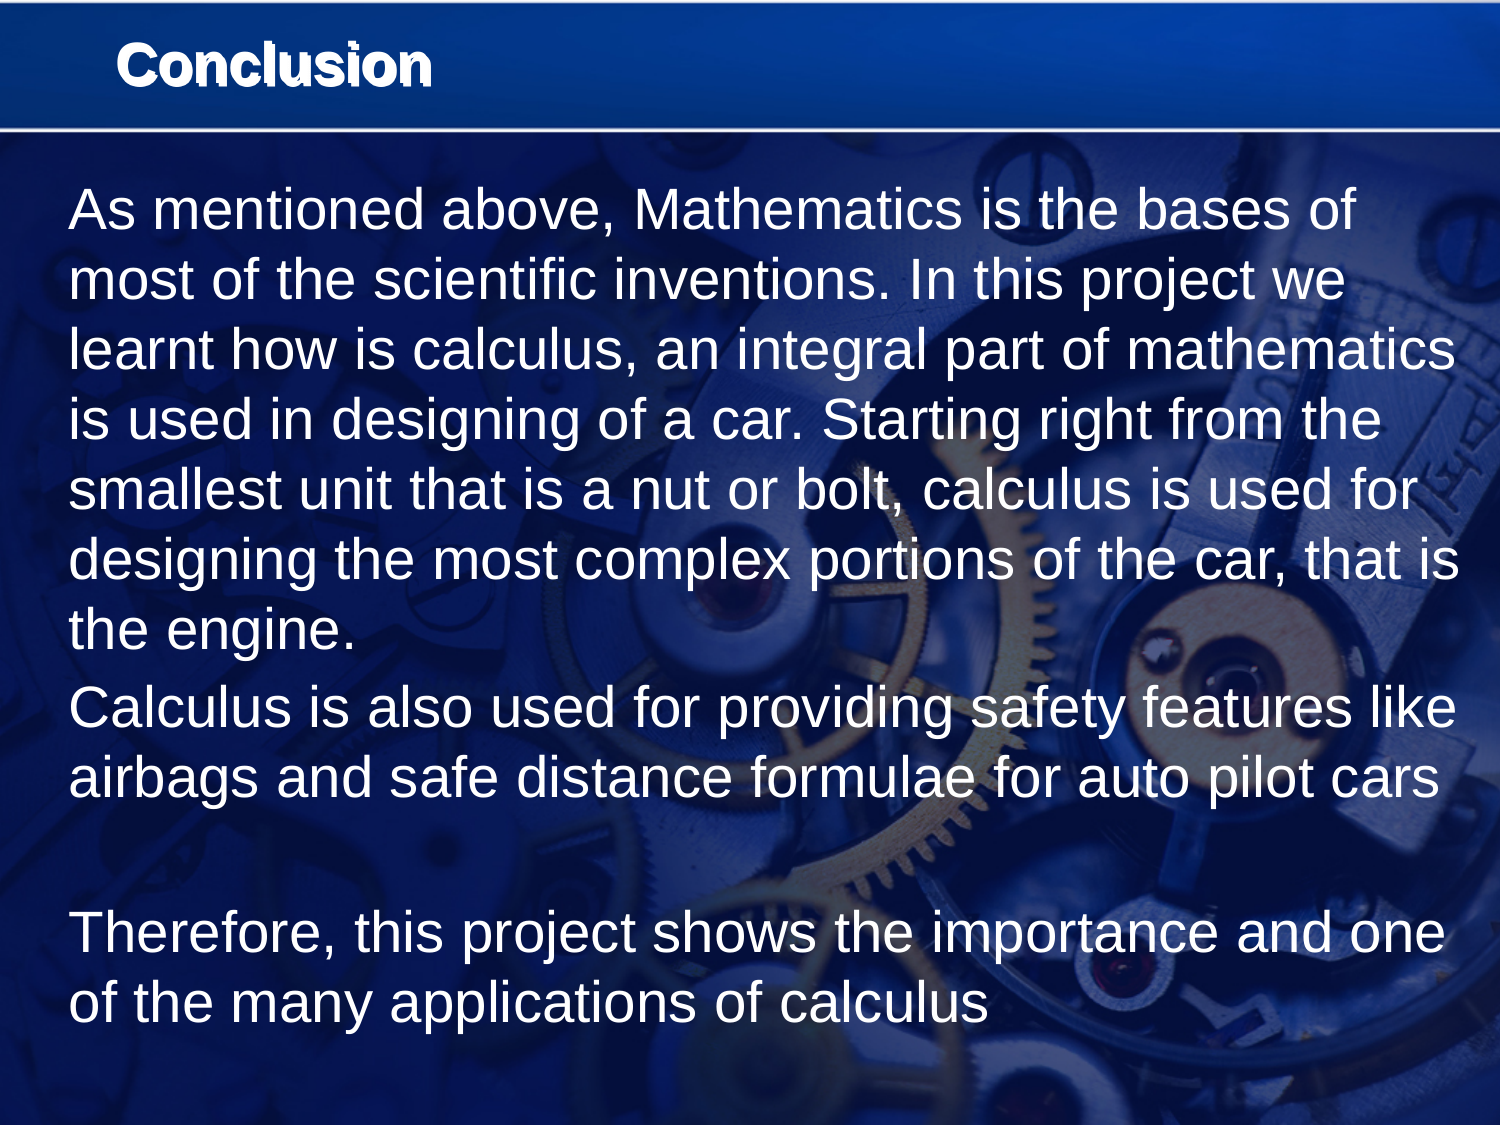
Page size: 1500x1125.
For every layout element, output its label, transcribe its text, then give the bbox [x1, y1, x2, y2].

title Conclusion [100, 19, 998, 103]
list As mentioned above, Mathematics is the bases of most of the scientific inventions. In this project we learnt how is calculus, an integral part of mathematics is used in designing of a car. Starting right from the smallest unit that is a nut or bolt, calculus is used for designing the most complex portions of the car, that is the engine. Calculus is also used for providing safety features like airbags and safe distance formulae for auto pilot cars Therefore, this project shows the importance and one of the many applications of calculus [34, 163, 1483, 1075]
picture [0, 0, 1500, 1125]
